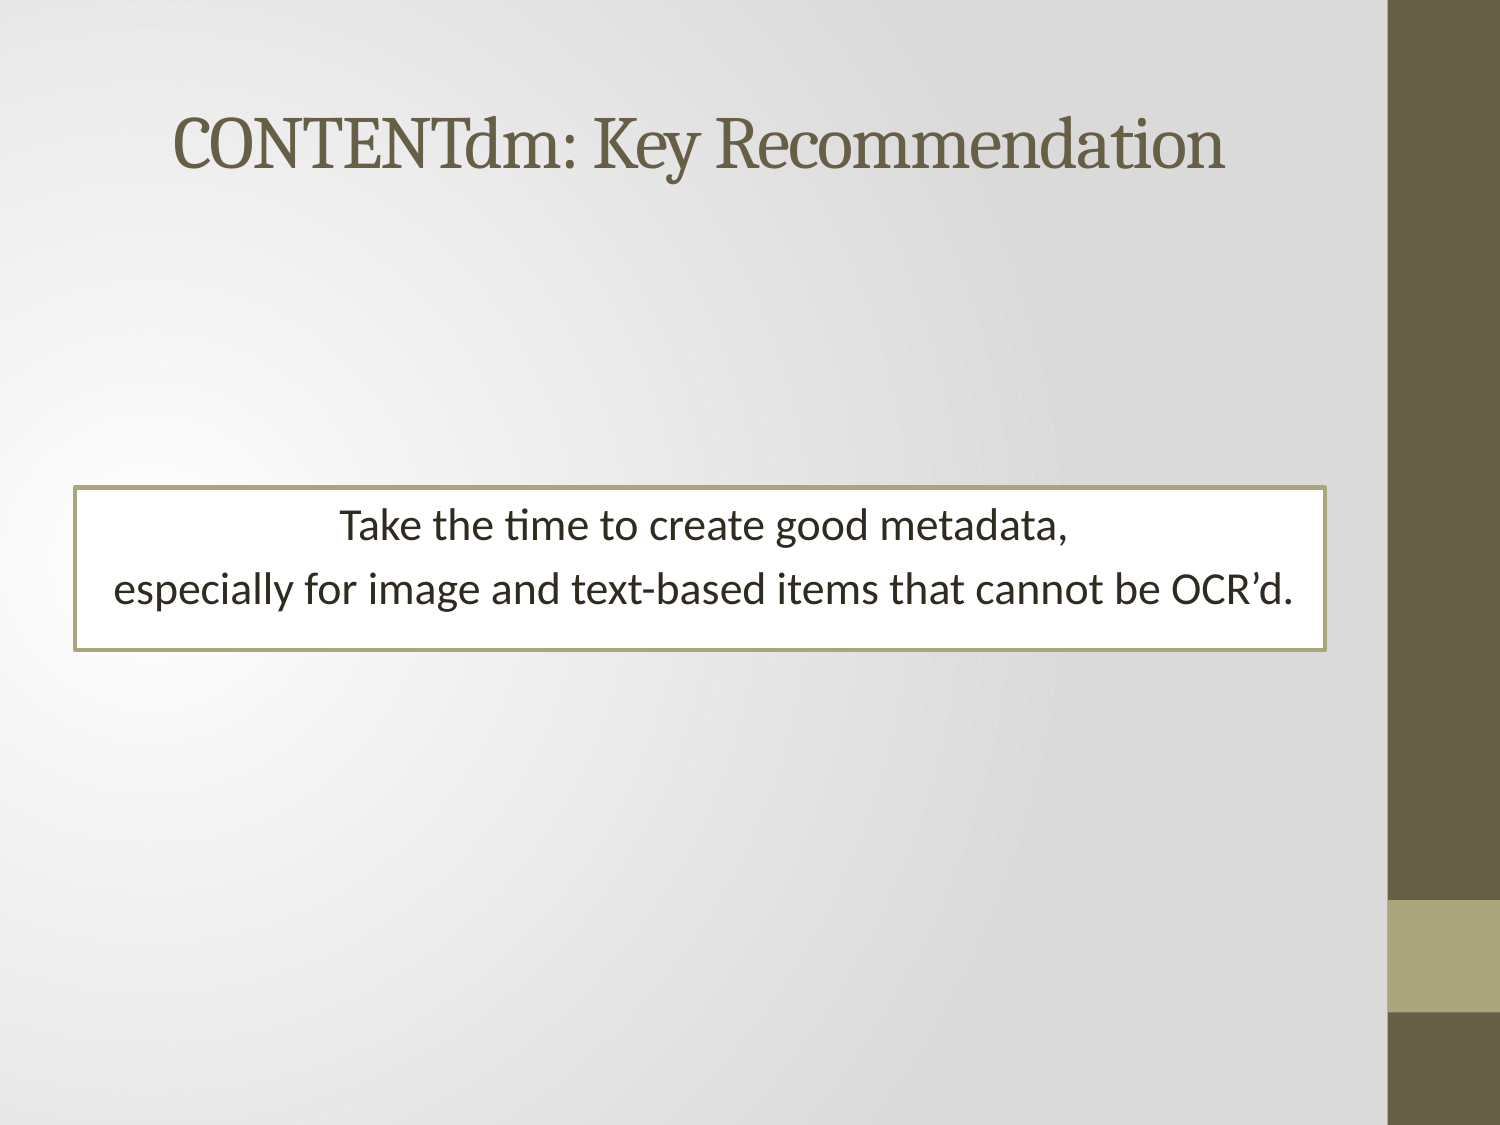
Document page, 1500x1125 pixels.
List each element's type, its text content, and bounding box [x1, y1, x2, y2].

title CONTENTdm: Key Recommendation [75, 45, 1325, 233]
list Take the time to create good metadata, especially for image and text-based items that cannot be OCR’d. [73, 485, 1327, 652]
